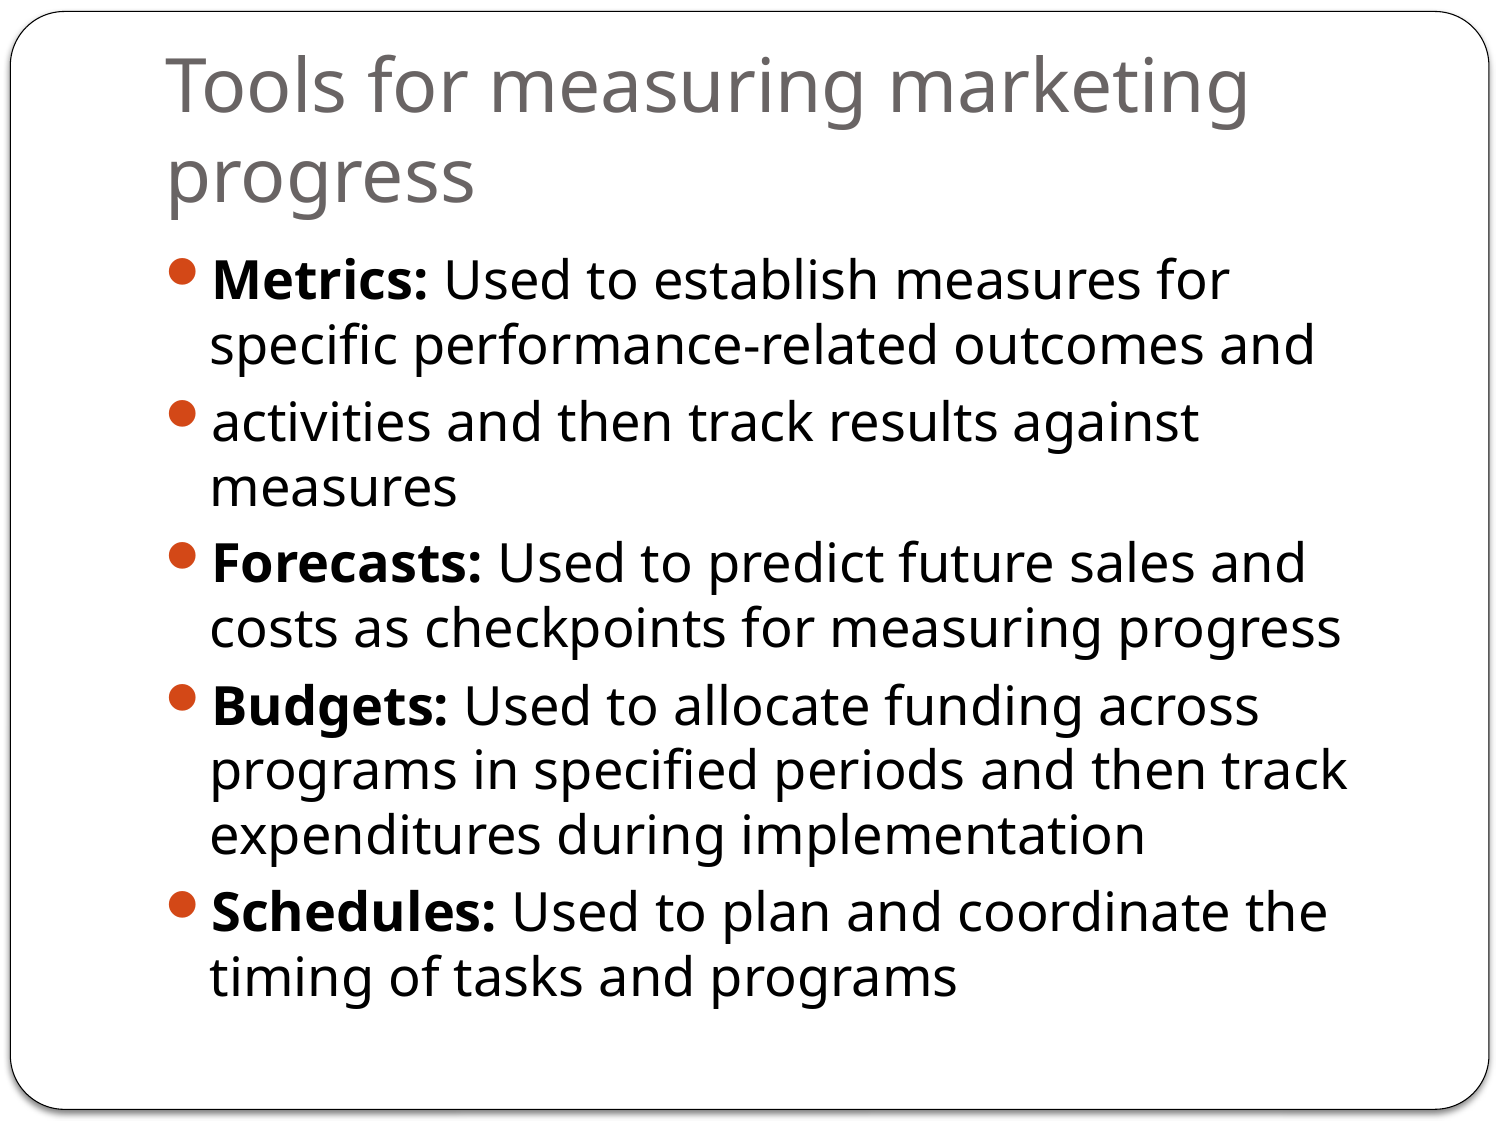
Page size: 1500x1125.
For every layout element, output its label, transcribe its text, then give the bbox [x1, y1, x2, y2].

list Metrics: Used to establish measures for specific performance-related outcomes and activities and then track results against measures Forecasts: Used to predict future sales and costs as checkpoints for measuring progress Budgets: Used to allocate funding across programs in specified periods and then track expenditures during implementation Schedules: Used to plan and coordinate the timing of tasks and programs [149, 237, 1426, 988]
title Tools for measuring marketing progress [149, 44, 1426, 233]
